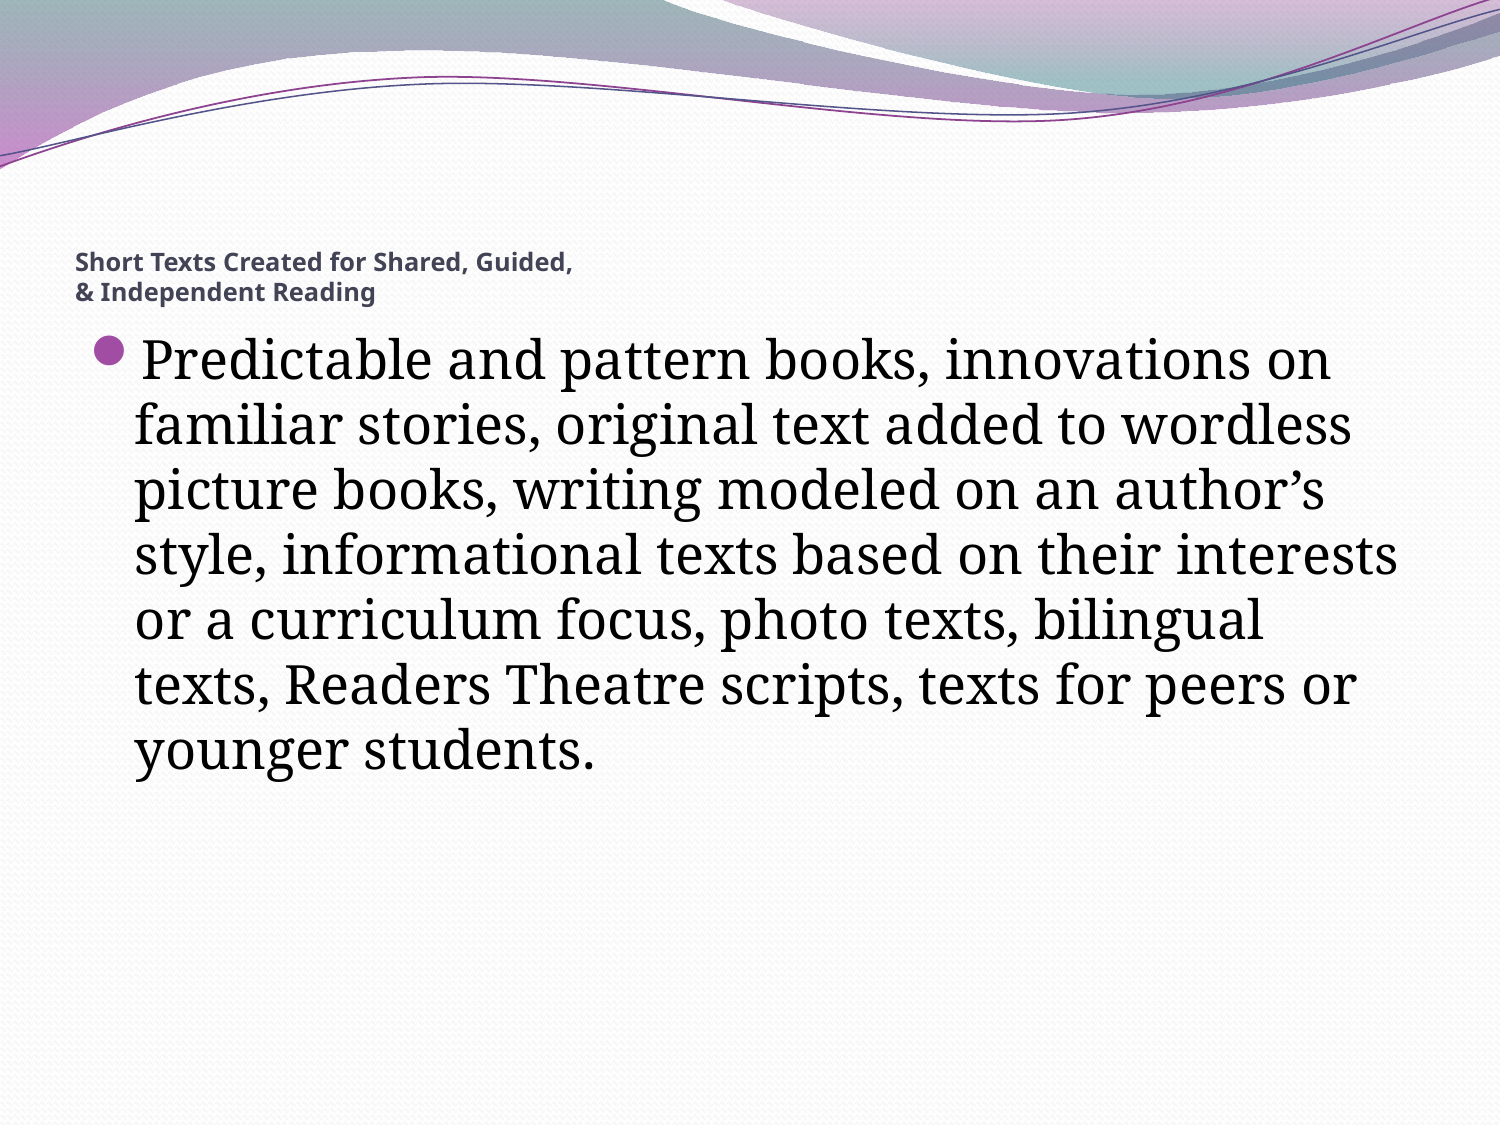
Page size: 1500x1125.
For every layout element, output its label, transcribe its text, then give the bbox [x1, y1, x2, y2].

list Predictable and pattern books, innovations on familiar stories, original text added to wordless picture books, writing modeled on an author’s style, informational texts based on their interests or a curriculum focus, photo texts, bilingual texts, Readers Theatre scripts, texts for peers or younger students. [75, 317, 1425, 1038]
title Short Texts Created for Shared, Guided, & Independent Reading [75, 99, 1425, 317]
